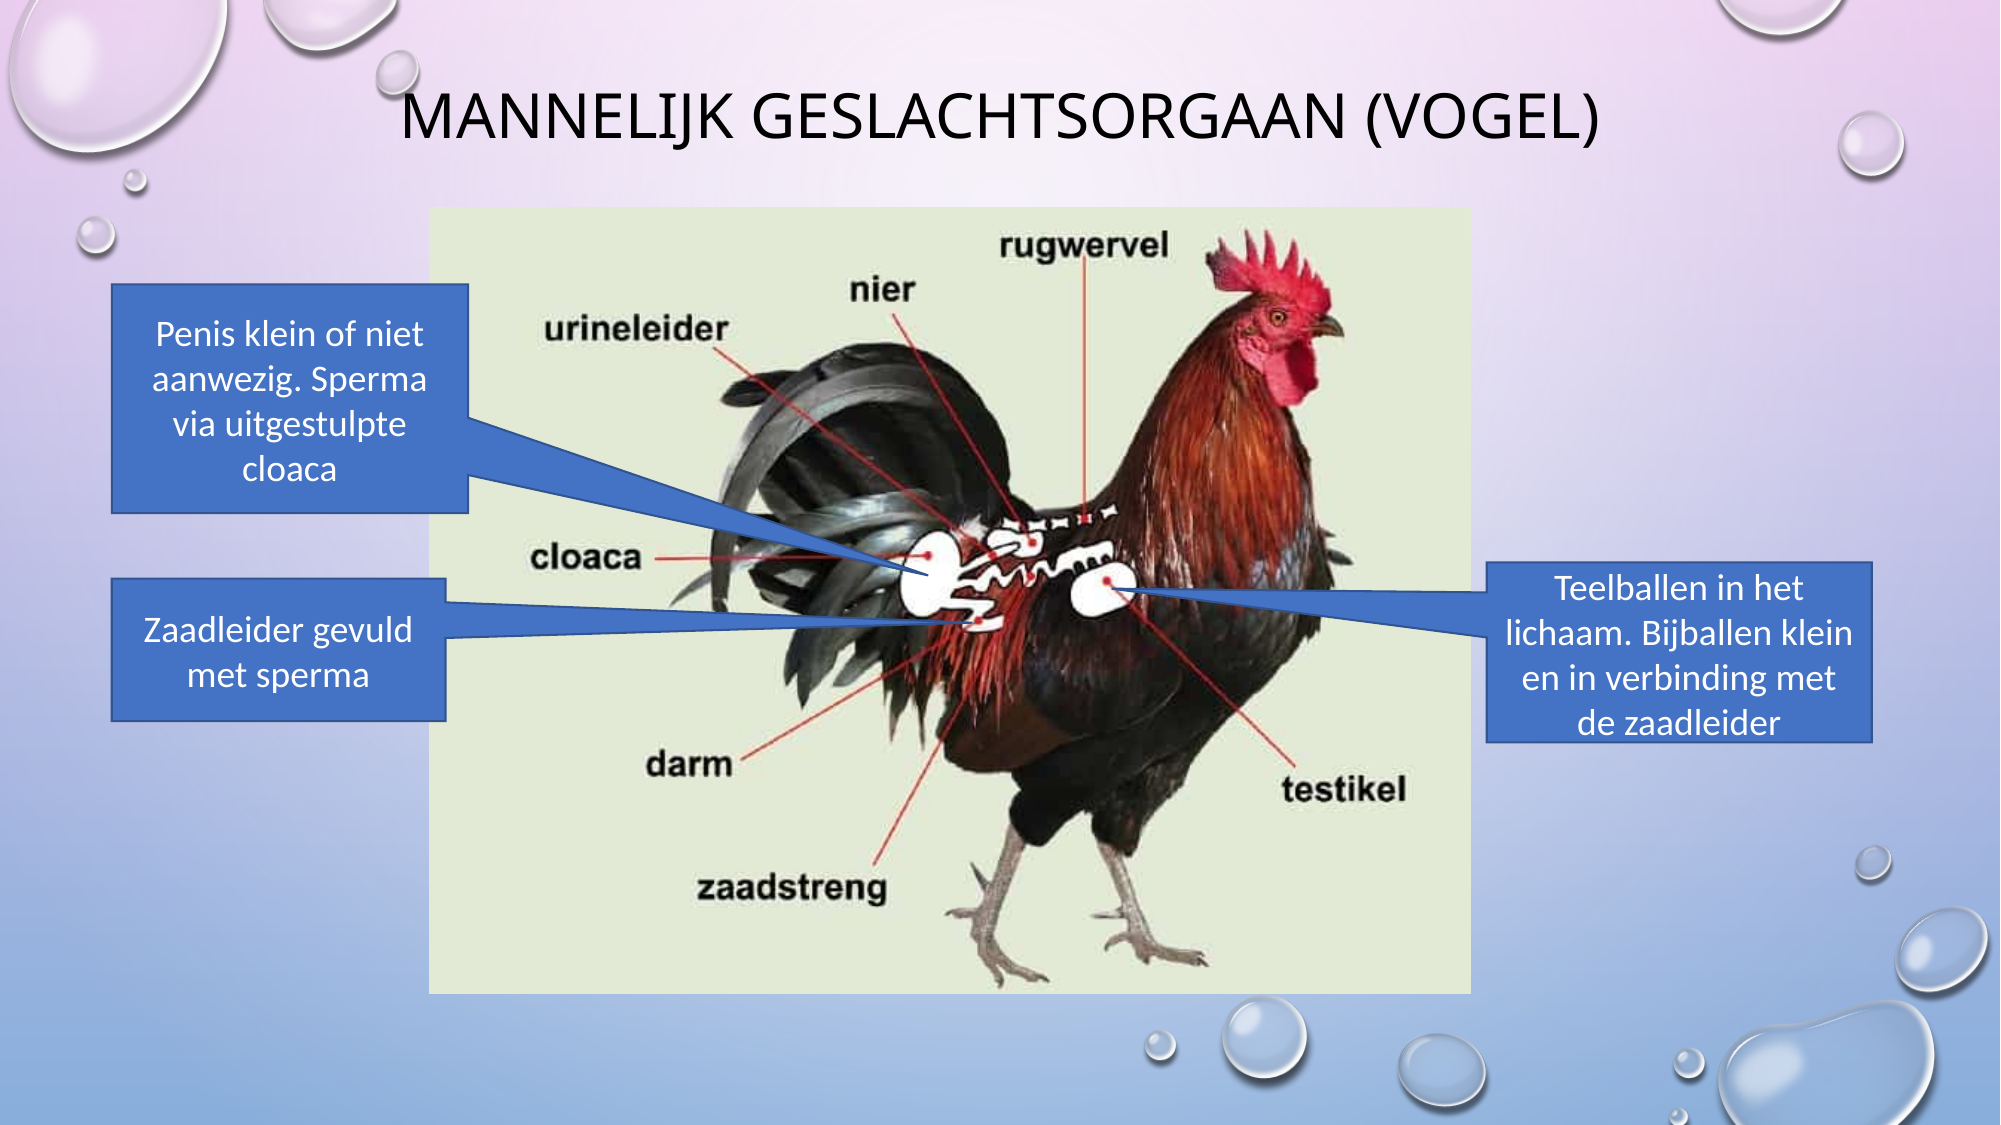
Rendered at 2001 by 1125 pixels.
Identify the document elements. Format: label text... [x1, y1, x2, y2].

text_box Teelballen in het lichaam. Bijballen klein en in verbinding met de zaadleider [1475, 562, 1872, 743]
title Mannelijk geslachtsorgaan (vogel) [149, 77, 1851, 235]
picture [0, 0, 2000, 1125]
text_box Penis klein of niet aanwezig. Sperma via uitgestulpte cloaca [111, 284, 423, 514]
text_box Zaadleider gevuld met sperma [111, 578, 423, 722]
